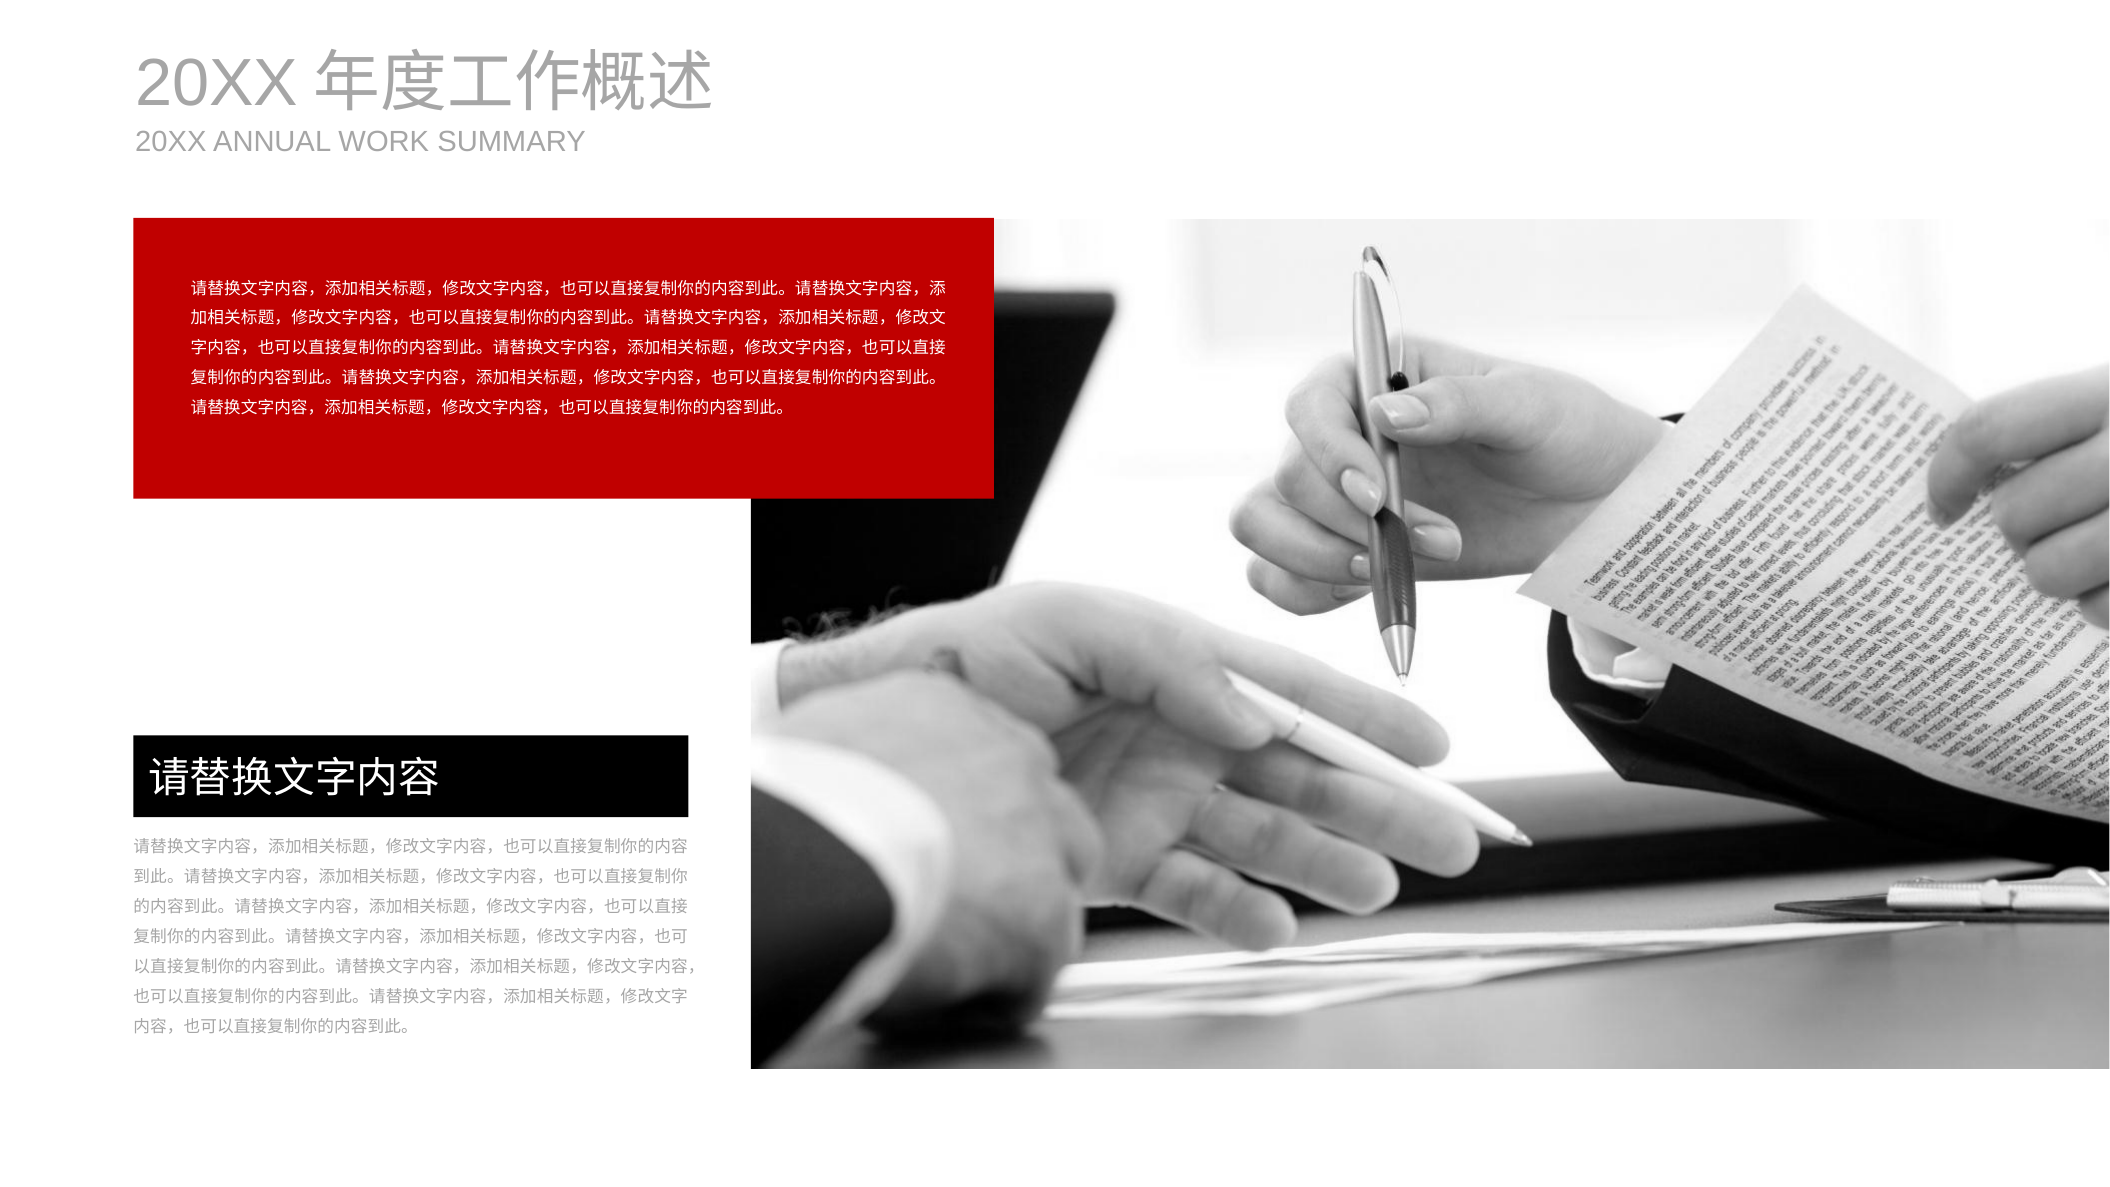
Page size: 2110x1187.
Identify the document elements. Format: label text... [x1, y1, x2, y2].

text_box 请替换文字内容 [132, 734, 689, 818]
text_box [750, 218, 2110, 1069]
text_box 请替换文字内容，添加相关标题，修改文字内容，也可以直接复制你的内容到此。请替换文字内容，添加相关标题，修改文字内容，也可以直接复制你的内容到此。请替换文字内容，添加相关标题，修改文字内容，也可以直接复制你的内容到此。请替换文字内容，添加相关标题，修改文字内容，也可以直接复制你的内容到此。请替换文字内容，添加相关标题，修改文字内容，也可以直接复制你的内容到此。请替换文字内容，添加相关标题，修改文字内容，也可以直接复制你的内容到此。 [190, 267, 947, 418]
text_box 20XX年度工作概述 [135, 38, 783, 119]
text_box 20XX ANNUAL WORK SUMMARY [135, 122, 596, 158]
text_box [132, 217, 995, 500]
text_box 请替换文字内容，添加相关标题，修改文字内容，也可以直接复制你的内容到此。请替换文字内容，添加相关标题，修改文字内容，也可以直接复制你的内容到此。请替换文字内容，添加相关标题，修改文字内容，也可以直接复制你的内容到此。请替换文字内容，添加相关标题，修改文字内容，也可以直接复制你的内容到此。请替换文字内容，添加相关标题，修改文字内容，也可以直接复制你的内容到此。请替换文字内容，添加相关标题，修改文字内容，也可以直接复制你的内容到此。 [133, 825, 689, 1036]
